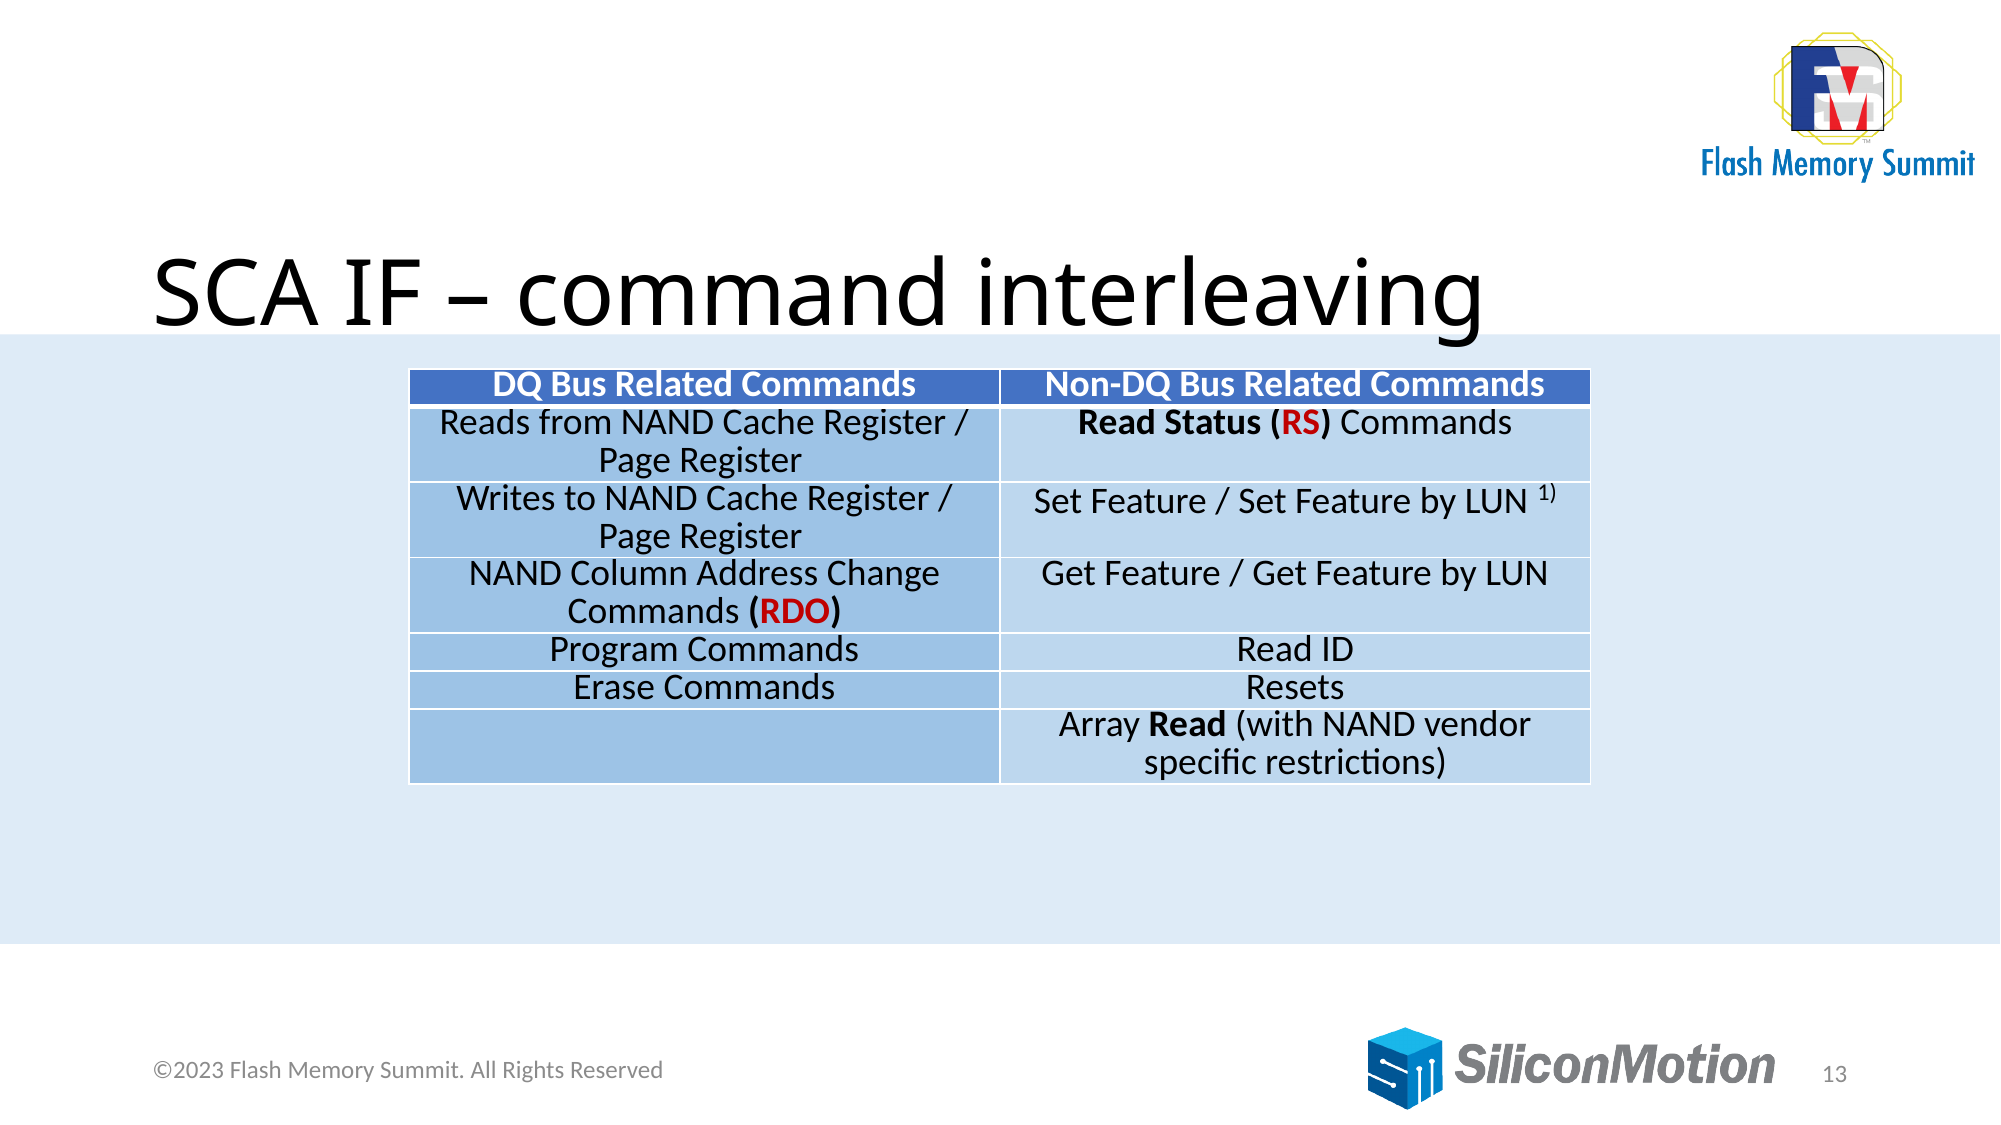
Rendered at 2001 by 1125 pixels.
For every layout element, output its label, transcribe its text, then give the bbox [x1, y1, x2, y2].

table_cell Read Status (RS) Commands [1001, 409, 1590, 481]
table_cell Get Feature / Get Feature by LUN [1001, 558, 1590, 632]
picture [1368, 1027, 1775, 1110]
table_cell Set Feature / Set Feature by LUN 1) [1001, 483, 1590, 557]
text_box [0, 333, 2000, 945]
table_cell [410, 710, 999, 783]
table_cell Read ID [1001, 634, 1590, 670]
table_cell Reads from NAND Cache Register / Page Register [410, 409, 999, 481]
picture [1702, 32, 1975, 183]
table_cell Erase Commands [410, 672, 999, 708]
title SCA IF – command interleaving [137, 187, 1863, 405]
table_header Non-DQ Bus Related Commands [1001, 370, 1590, 404]
slide_number 13 [1412, 1042, 1863, 1103]
picture [1410, 1103, 1775, 1110]
table_cell Array Read (with NAND vendor specific restrictions) [1001, 710, 1590, 783]
slide_number ©2023 Flash Memory Summit. All Rights Reserved [137, 1034, 731, 1103]
table_cell Resets [1001, 672, 1590, 708]
table_header DQ Bus Related Commands [410, 370, 999, 404]
table_cell Writes to NAND Cache Register / Page Register [410, 483, 999, 557]
table_cell NAND Column Address Change Commands (RDO) [410, 558, 999, 632]
table_cell Program Commands [410, 634, 999, 670]
